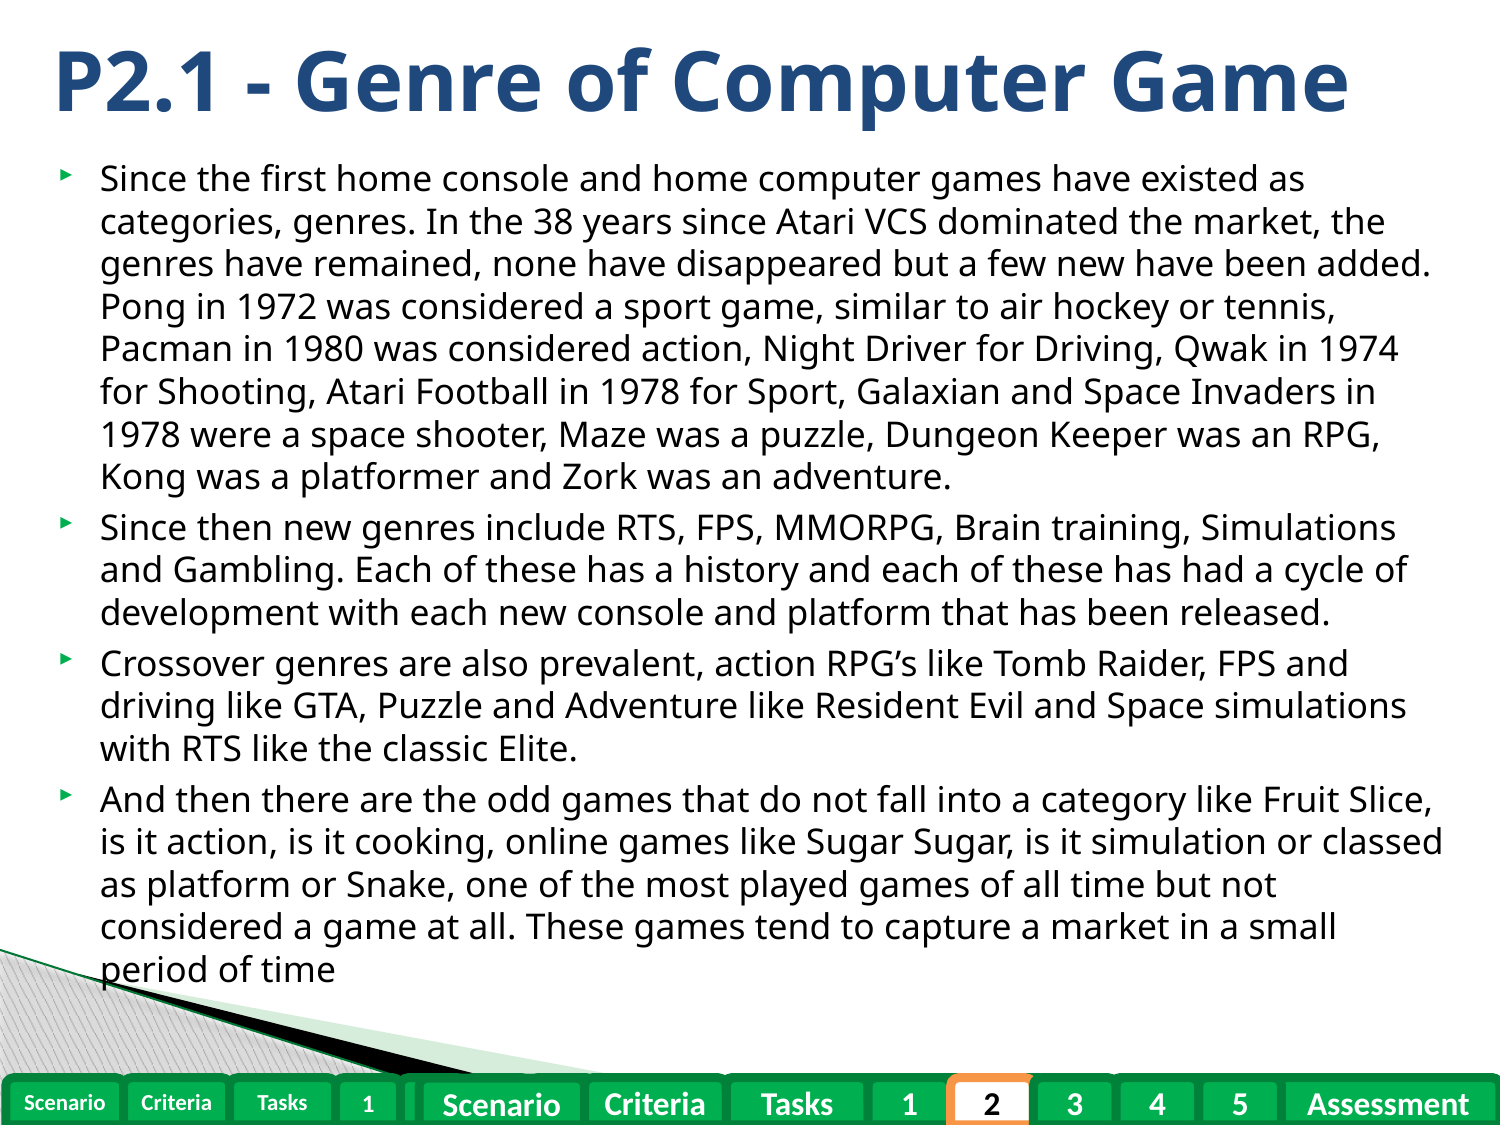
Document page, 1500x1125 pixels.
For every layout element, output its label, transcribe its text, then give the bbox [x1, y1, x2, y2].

title P2.1 - Genre of Computer Game [37, 19, 1471, 138]
text_box 2 [946, 1073, 1033, 1125]
text_box Criteria [580, 1073, 726, 1125]
text_box 5 [1194, 1073, 1287, 1125]
text_box Assessment [1280, 1073, 1500, 1125]
text_box 3 [1028, 1073, 1116, 1125]
text_box 4 [1111, 1073, 1199, 1125]
text_box 1 [863, 1073, 951, 1125]
list Since the first home console and home computer games have existed as categories, genres. In the 38 years since Atari VCS dominated the market, the genres have remained, none have disappeared but a few new have been added. Pong in 1972 was considered a sport game, similar to air hockey or tennis, Pacman in 1980 was considered action, Night Driver for Driving, Qwak in 1974 for Shooting, Atari Football in 1978 for Sport, Galaxian and Space Invaders in 1978 were a space shooter, Maze was a puzzle, Dungeon Keeper was an RPG, Kong was a platformer and Zork was an adventure. Since then new genres include RTS, FPS, MMORPG, Brain training, Simulations and Gambling. Each of these has a history and each of these has had a cycle of development with each new console and platform that has been released. Crossover genres are also prevalent, action RPG’s like Tomb Raider, FPS and driving like GTA, Puzzle and Adventure like Resident Evil and Space simulations with RTS like the classic Elite. And then there are the odd games that do not fall into a category like Fruit Slice, is it action, is it cooking, online games like Sugar Sugar, is it simulation or classed as platform or Snake, one of the most played games of all time but not considered a game at all. These games tend to capture a market in a small period of time [41, 149, 1471, 1024]
text_box Tasks [721, 1073, 868, 1125]
text_box Scenario [414, 1073, 584, 1125]
